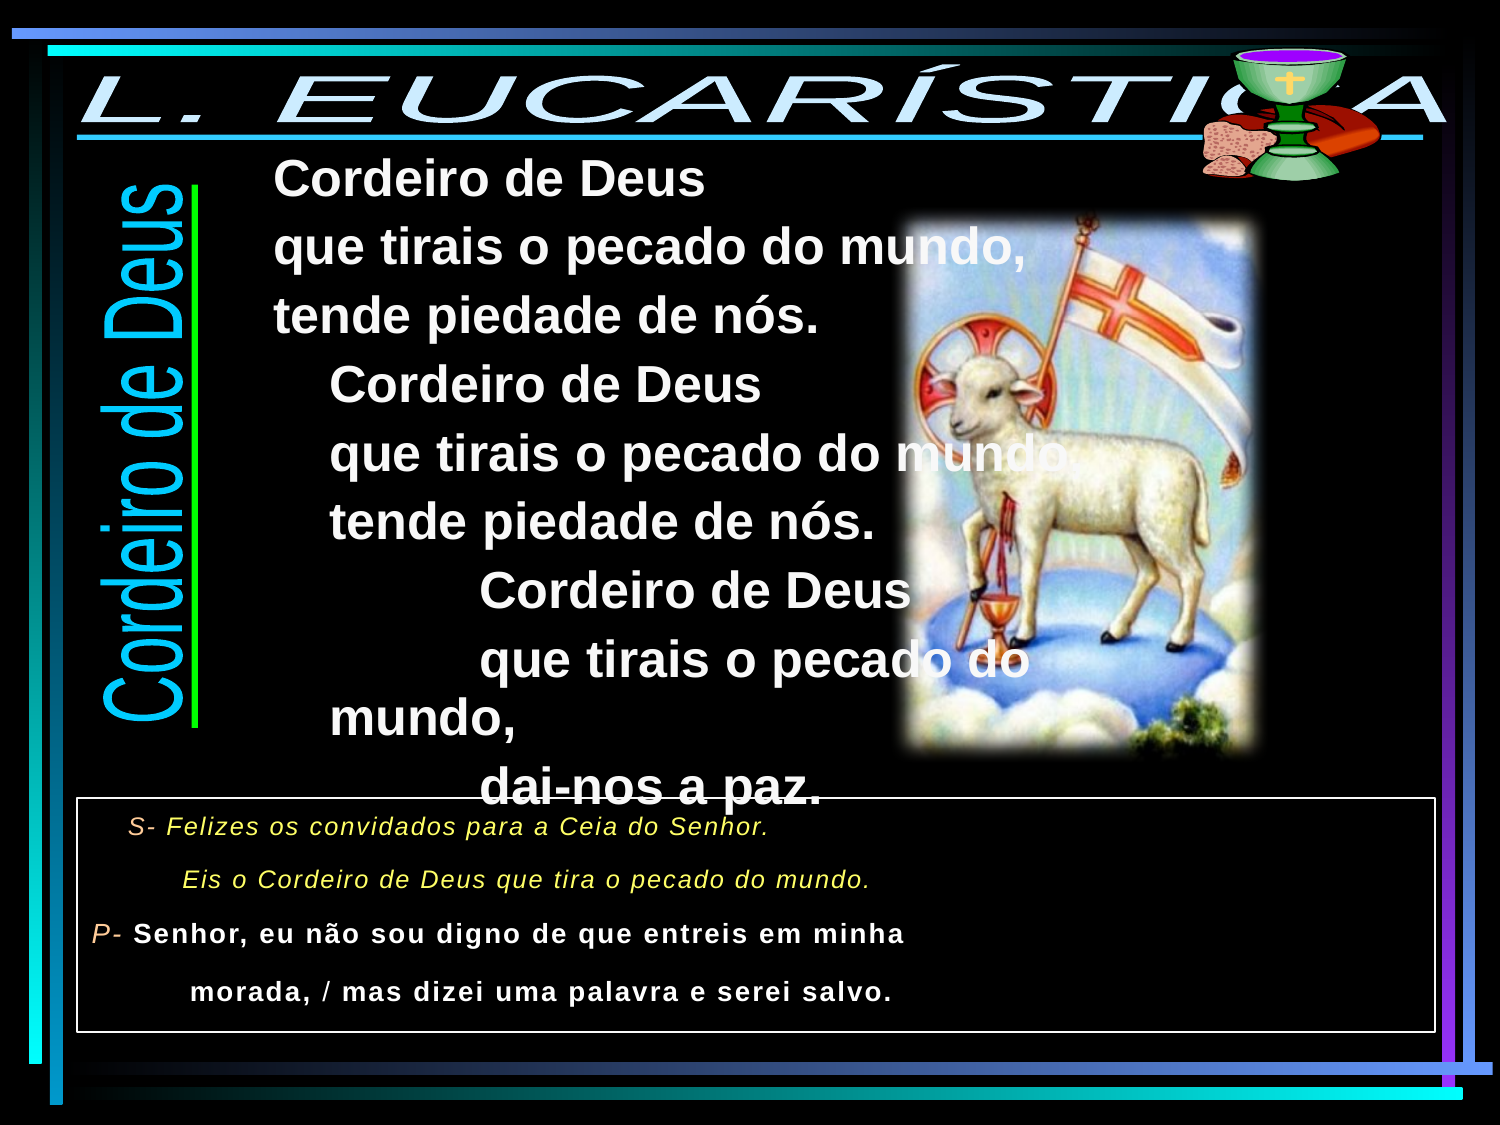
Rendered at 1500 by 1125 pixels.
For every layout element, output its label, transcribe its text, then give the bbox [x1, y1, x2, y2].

picture [889, 205, 1270, 764]
list Cordeiro de Deus que tirais o pecado do mundo, tende piedade de nós. Cordeiro de Deus que tirais o pecado do mundo, tende piedade de nós. Cordeiro de Deus que tirais o pecado do mundo, dai-nos a paz. [258, 140, 1235, 787]
picture [1198, 40, 1388, 185]
text_box S- Felizes os convidados para a Ceia do Senhor. Eis o Cordeiro de Deus que tira o pecado do mundo. P- Senhor, eu não sou digno de que entreis em minha morada, / mas dizei uma palavra e serei salvo. [76, 797, 1436, 1033]
